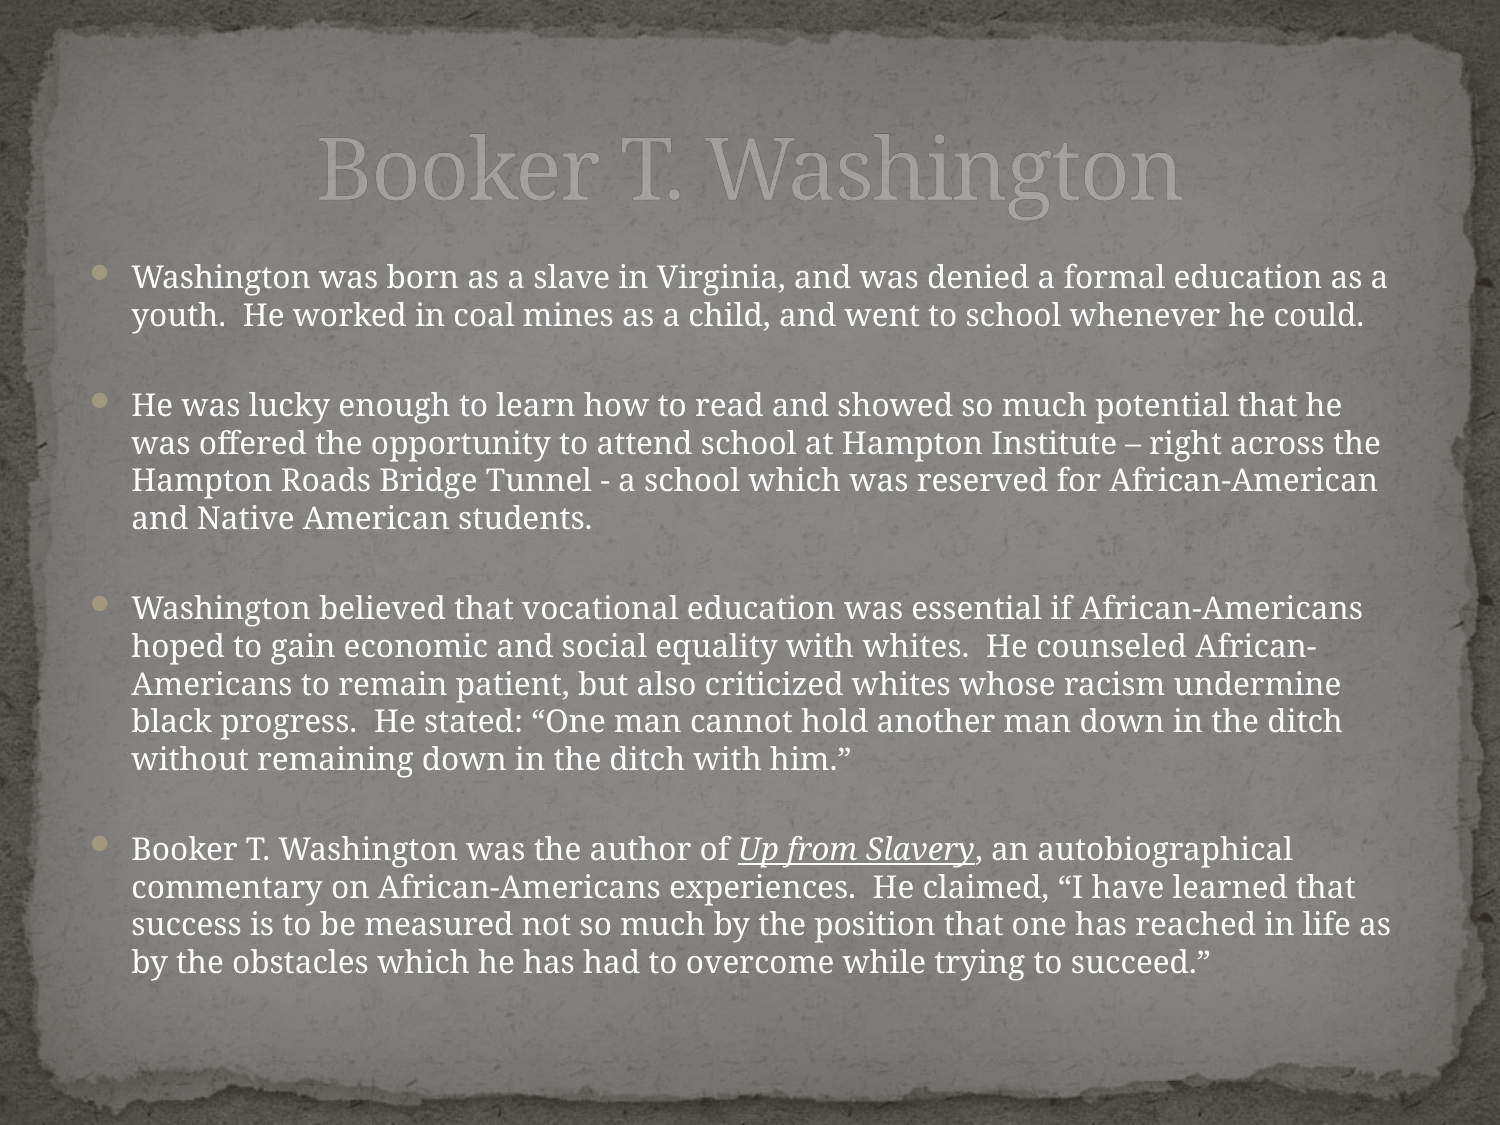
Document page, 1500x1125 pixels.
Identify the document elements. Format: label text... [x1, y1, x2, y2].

list Washington was born as a slave in Virginia, and was denied a formal education as a youth. He worked in coal mines as a child, and went to school whenever he could. He was lucky enough to learn how to read and showed so much potential that he was offered the opportunity to attend school at Hampton Institute – right across the Hampton Roads Bridge Tunnel - a school which was reserved for African-American and Native American students. Washington believed that vocational education was essential if African-Americans hoped to gain economic and social equality with whites. He counseled African-Americans to remain patient, but also criticized whites whose racism undermine black progress. He stated: “One man cannot hold another man down in the ditch without remaining down in the ditch with him.” Booker T. Washington was the author of Up from Slavery, an autobiographical commentary on African-Americans experiences. He claimed, “I have learned that success is to be measured not so much by the position that one has reached in life as by the obstacles which he has had to overcome while trying to succeed.” [75, 249, 1425, 1000]
title Booker T. Washington [74, 24, 1425, 225]
